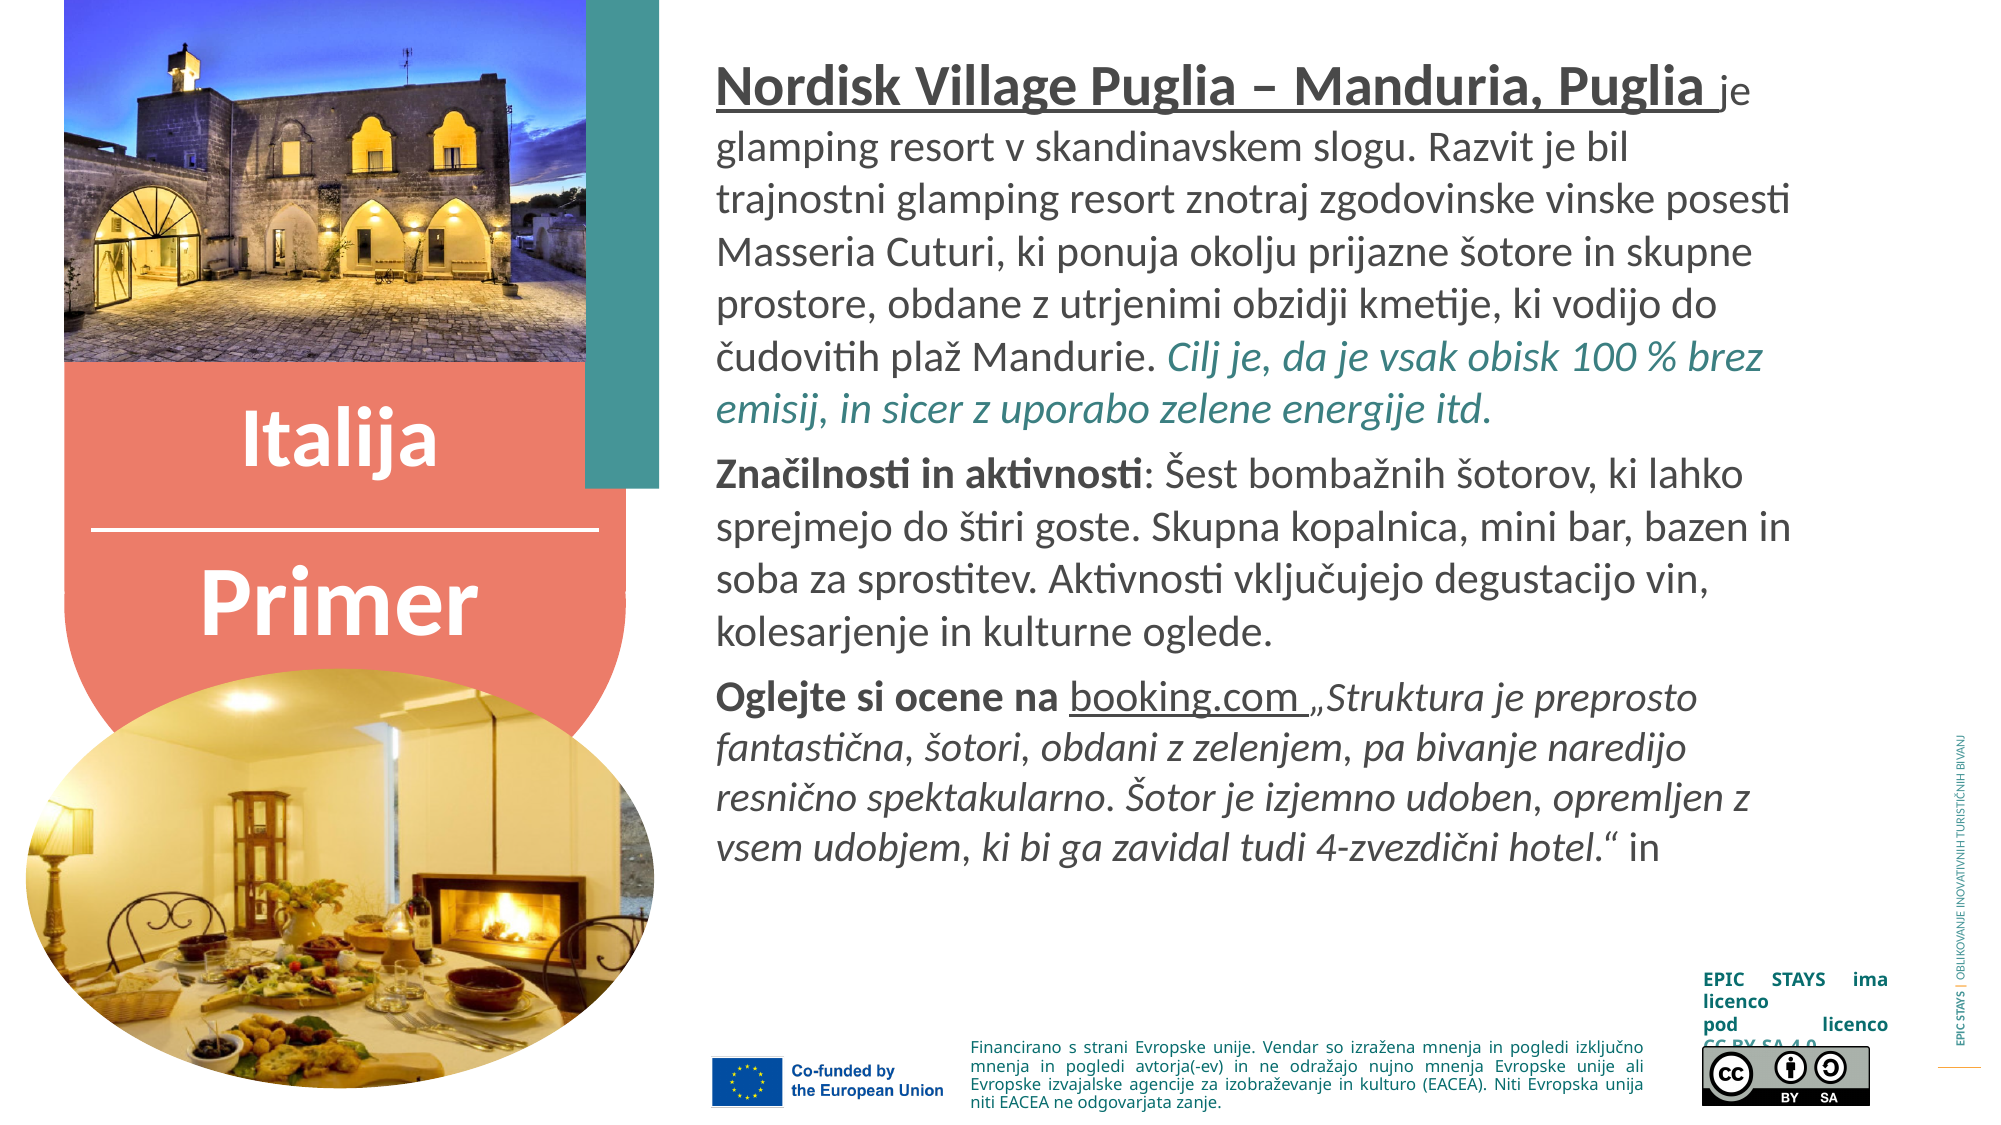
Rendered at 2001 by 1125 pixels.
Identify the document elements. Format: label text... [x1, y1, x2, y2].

picture [709, 1055, 961, 1109]
picture [25, 668, 655, 1089]
picture [64, 0, 586, 362]
list Nordisk Village Puglia – Manduria, Puglia je glamping resort v skandinavskem slogu. Razvit je bil trajnostni glamping resort znotraj zgodovinske vinske posesti Masseria Cuturi, ki ponuja okolju prijazne šotore in skupne prostore, obdane z utrjenimi obzidji kmetije, ki vodijo do čudovitih plaž Mandurie. Cilj je, da je vsak obisk 100 % brez emisij, in sicer z uporabo zelene energije itd. Značilnosti in aktivnosti: Šest bombažnih šotorov, ki lahko sprejmejo do štiri goste. Skupna kopalnica, mini bar, bazen in soba za sprostitev. Aktivnosti vključujejo degustacijo vin, kolesarjenje in kulturne oglede. Oglejte si ocene na booking.com „Struktura je preprosto fantastična, šotori, obdani z zelenjem, pa bivanje naredijo resnično spektakularno. Šotor je izjemno udoben, opremljen z vsem udobjem, ki bi ga zavidal tudi 4-zvezdični hotel.“ in [701, 39, 1810, 614]
list Primer [94, 597, 586, 668]
text_box Financirano s strani Evropske unije. Vendar so izražena mnenja in pogledi izključno mnenja in pogledi avtorja(-ev) in ne odražajo nujno mnenja Evropske unije ali Evropske izvajalske agencije za izobraževanje in kulturo (EACEA). Niti Evropska unija niti EACEA ne odgovarjata zanje. [955, 1031, 1660, 1120]
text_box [1688, 983, 1903, 1106]
text_box Italija [94, 423, 586, 597]
